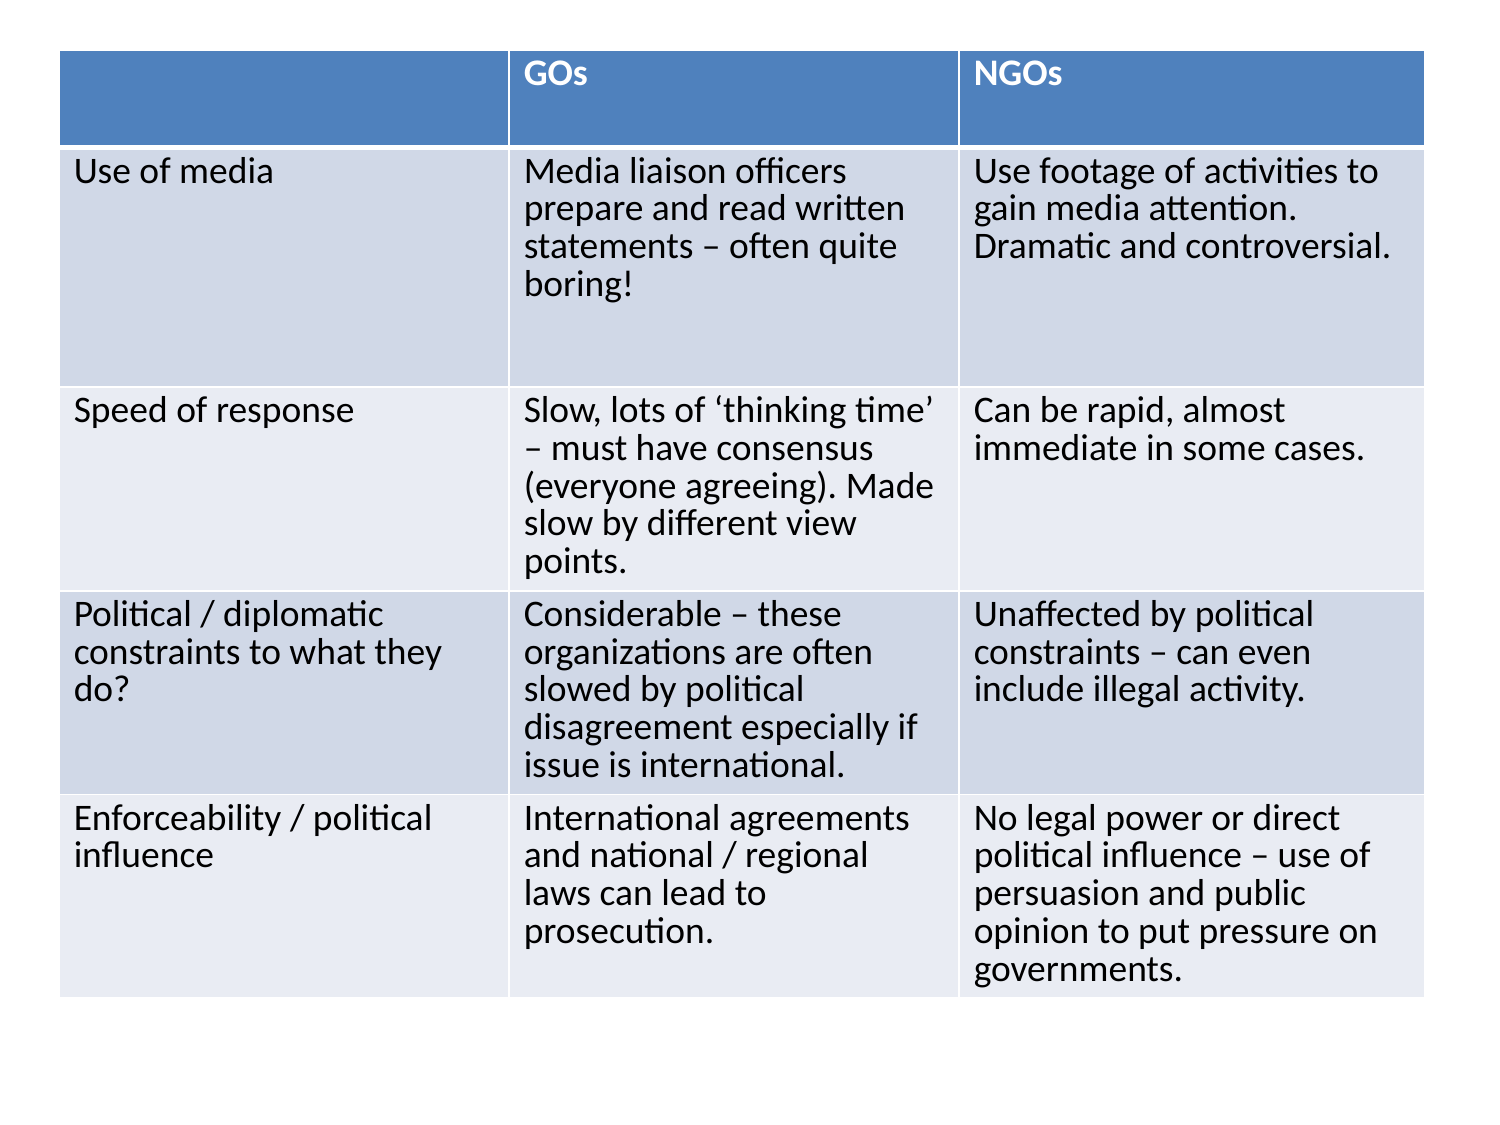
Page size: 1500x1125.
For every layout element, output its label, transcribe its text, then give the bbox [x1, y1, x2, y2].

table_cell Enforceability / political influence [60, 795, 508, 997]
table_cell Can be rapid, almost immediate in some cases. [960, 388, 1424, 590]
table_cell International agreements and national / regional laws can lead to prosecution. [510, 795, 958, 997]
table_header GOs [510, 51, 958, 145]
table_header [60, 51, 508, 145]
table_cell Use of media [60, 150, 508, 386]
table_cell No legal power or direct political influence – use of persuasion and public opinion to put pressure on governments. [960, 795, 1424, 997]
table_cell Slow, lots of ‘thinking time’ – must have consensus (everyone agreeing). Made slow by different view points. [510, 388, 958, 590]
table_cell Speed of response [60, 388, 508, 590]
table_header NGOs [960, 51, 1424, 145]
table_cell Unaffected by political constraints – can even include illegal activity. [960, 592, 1424, 794]
table_cell Considerable – these organizations are often slowed by political disagreement especially if issue is international. [510, 592, 958, 794]
table_cell Political / diplomatic constraints to what they do? [60, 592, 508, 794]
table_cell Use footage of activities to gain media attention. Dramatic and controversial. [960, 150, 1424, 386]
table_cell Media liaison officers prepare and read written statements – often quite boring! [510, 150, 958, 386]
